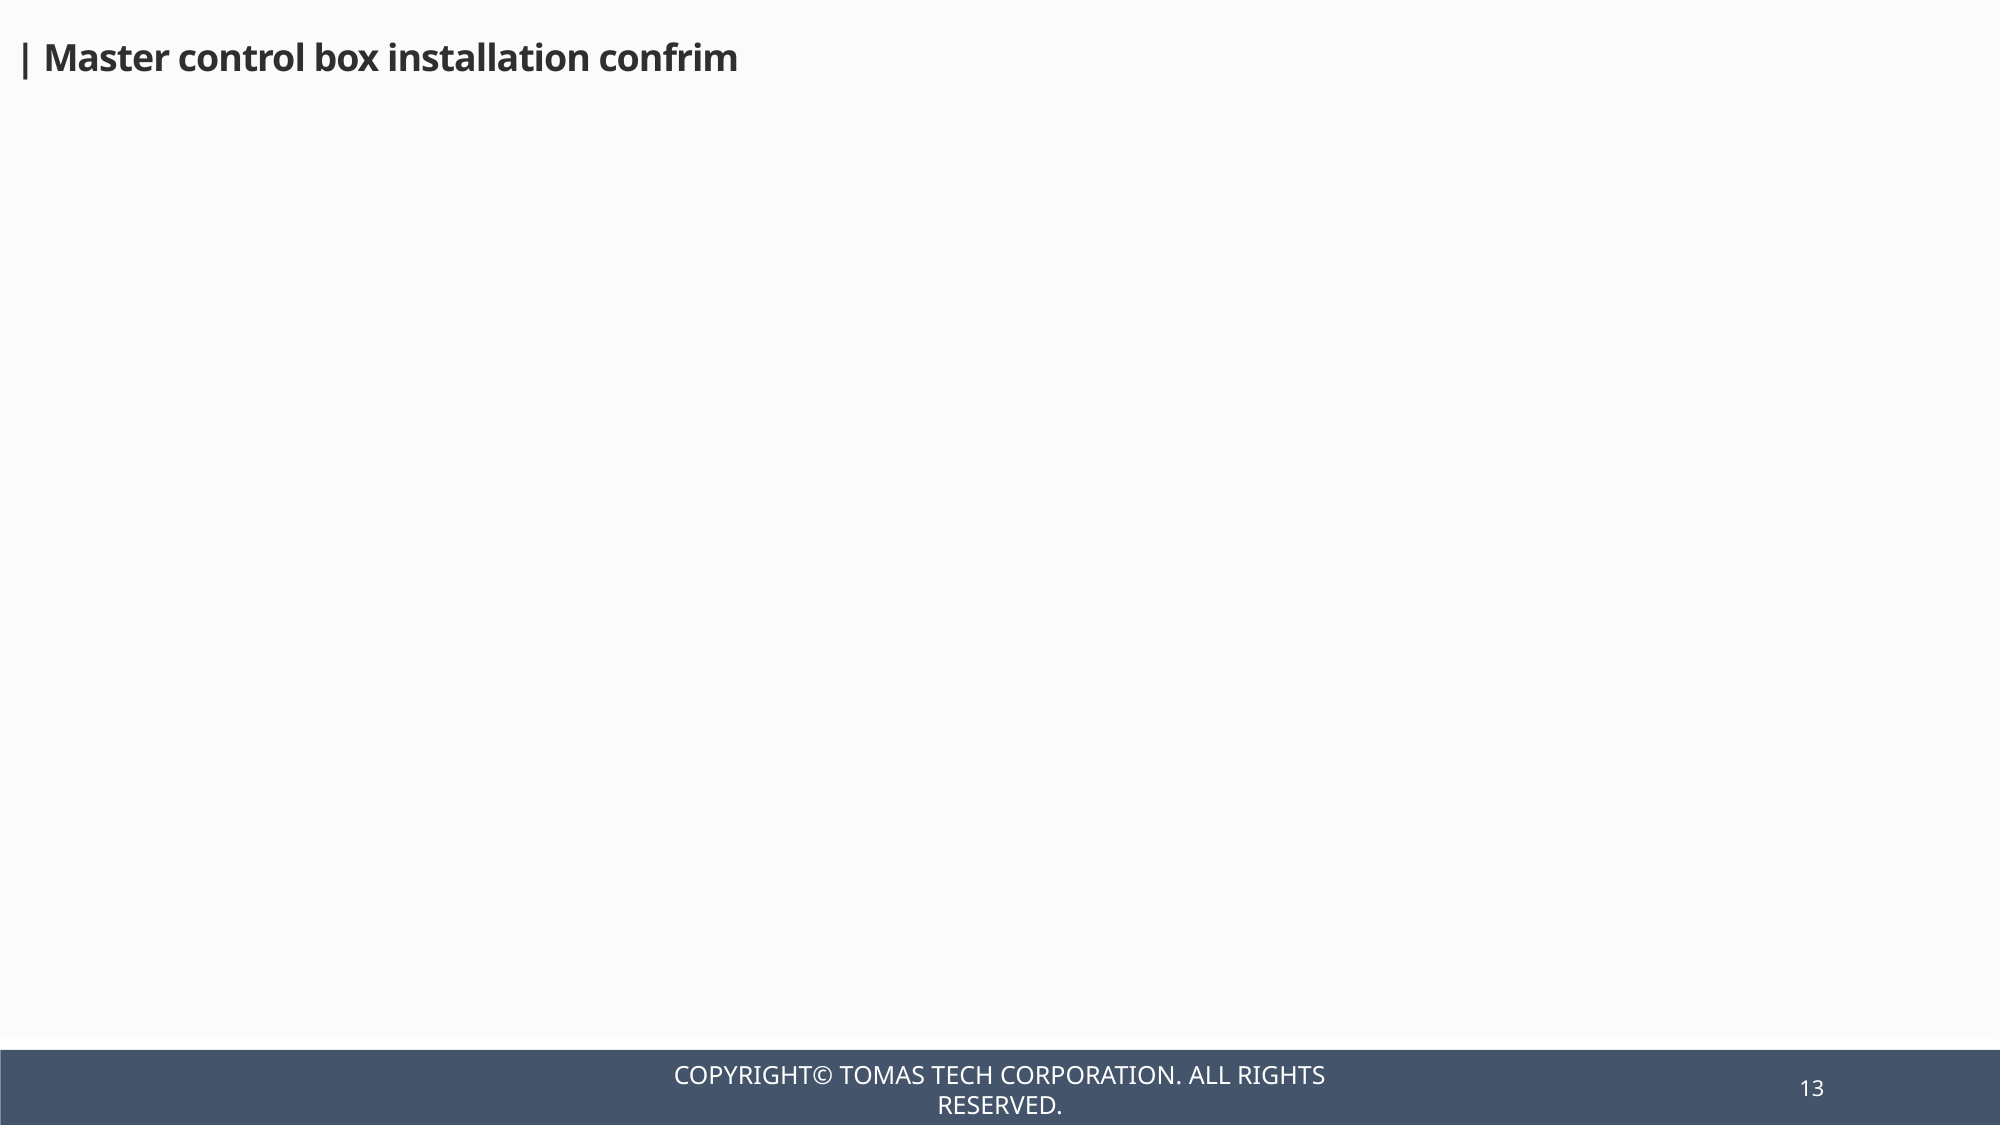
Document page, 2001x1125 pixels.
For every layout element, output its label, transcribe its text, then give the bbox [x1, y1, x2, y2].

text_box | Master control box installation confrim [0, 30, 1940, 87]
footer Copyright© TOMAS TECH CORPORATION. All rights reserved. [604, 1059, 1396, 1120]
slide_number 13 [1624, 1059, 1840, 1120]
